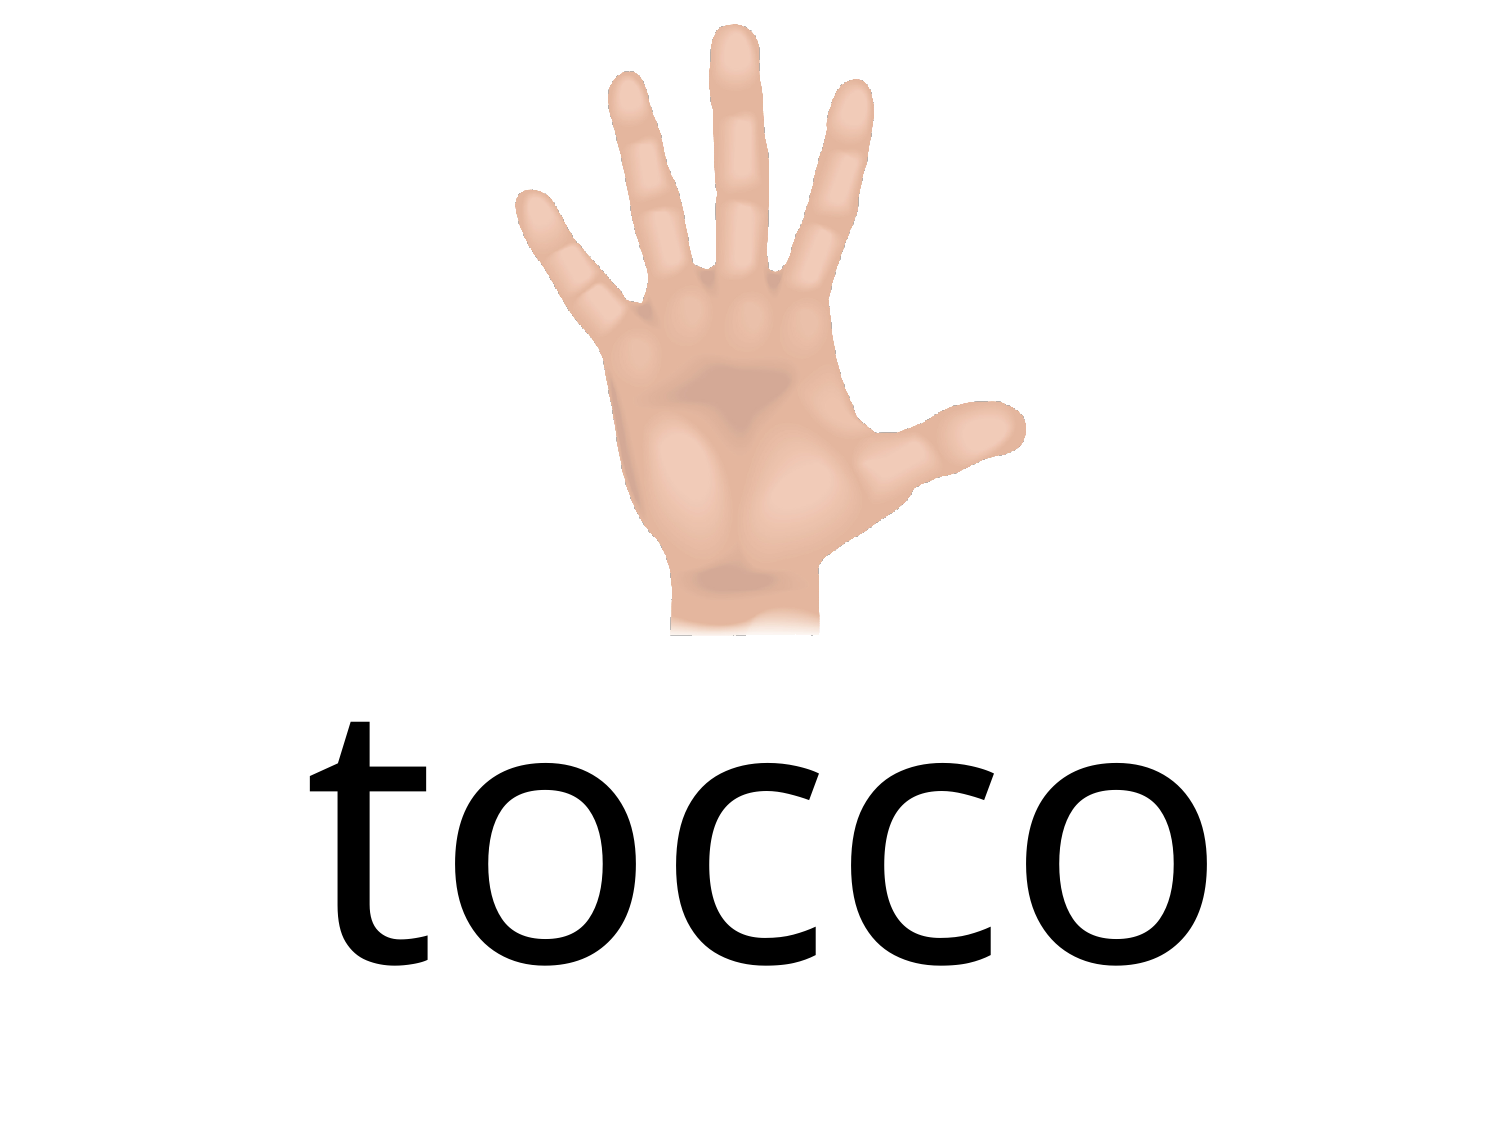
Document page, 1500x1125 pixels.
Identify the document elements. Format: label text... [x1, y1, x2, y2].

picture [474, 0, 1046, 654]
text_box tocco [143, 590, 1388, 1044]
